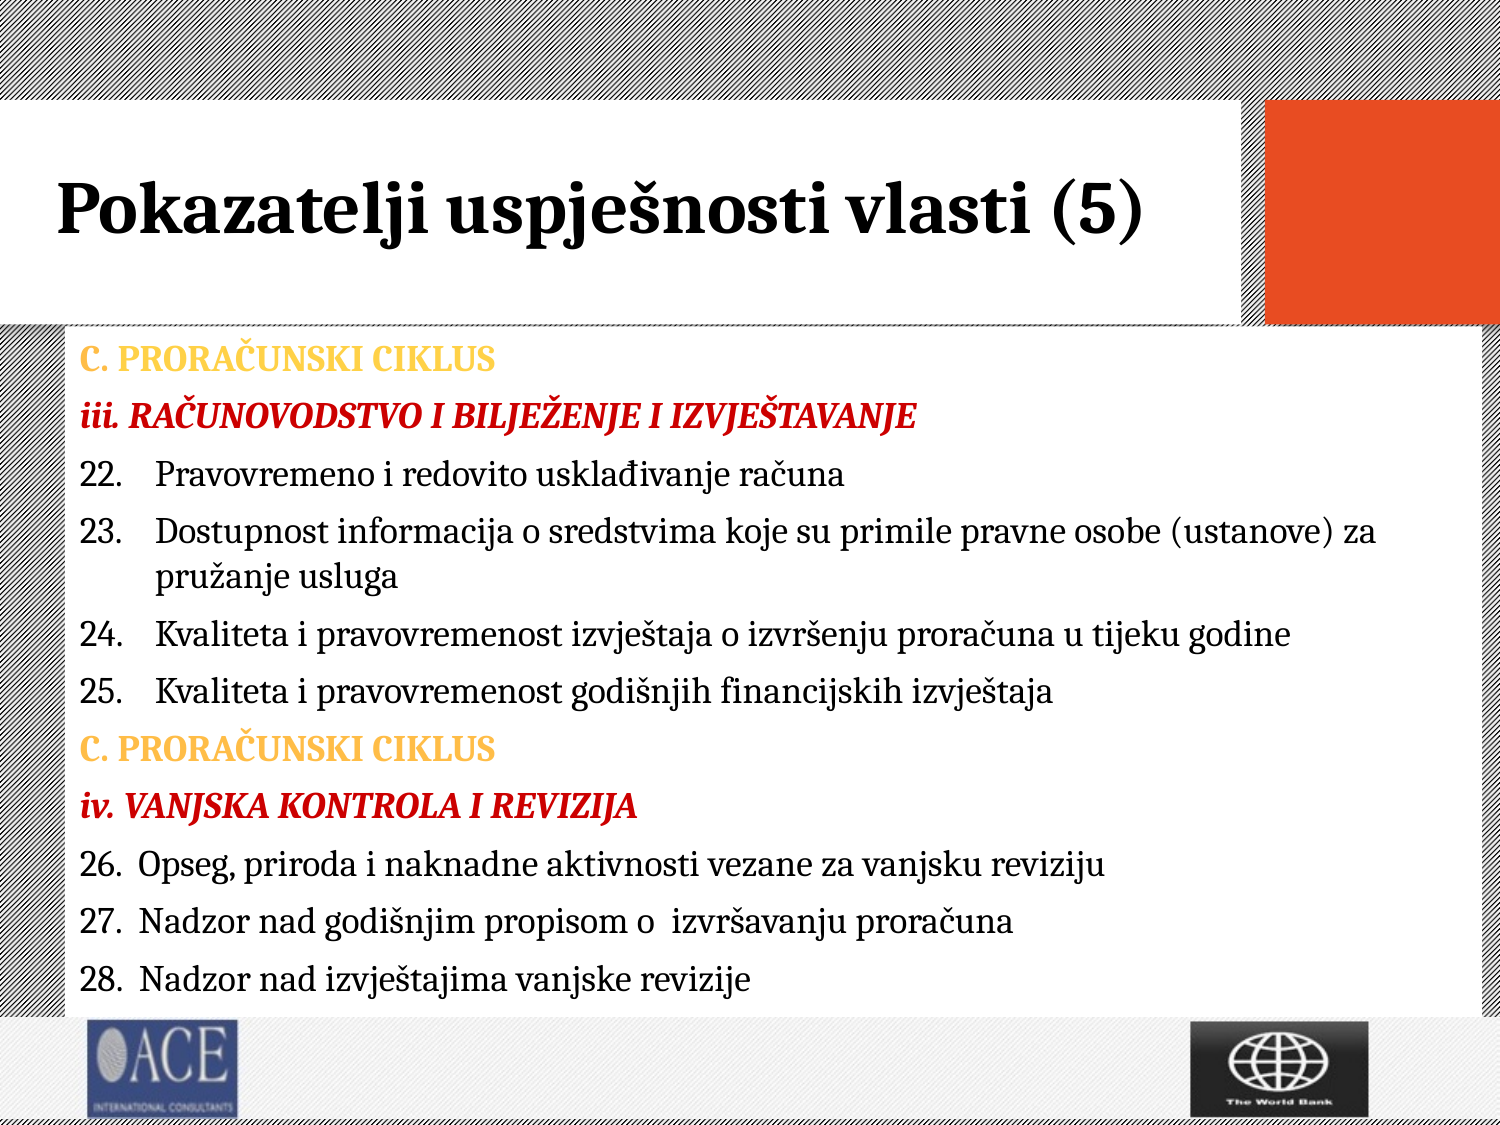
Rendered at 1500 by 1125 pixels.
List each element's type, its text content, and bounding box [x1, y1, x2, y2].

list C. PRORAČUNSKI CIKLUS iii. RAČUNOVODSTVO I BILJEŽENJE I IZVJEŠTAVANJE Pravovremeno i redovito usklađivanje računa Dostupnost informacija o sredstvima koje su primile pravne osobe (ustanove) za pružanje usluga Kvaliteta i pravovremenost izvještaja o izvršenju proračuna u tijeku godine Kvaliteta i pravovremenost godišnjih financijskih izvještaja C. PRORAČUNSKI CIKLUS iv. VANJSKA KONTROLA I REVIZIJA 26. Opseg, priroda i naknadne aktivnosti vezane za vanjsku reviziju 27. Nadzor nad godišnjim propisom o izvršavanju proračuna 28. Nadzor nad izvještajima vanjske revizije [64, 326, 1483, 1017]
title Pokazatelji uspješnosti vlasti (5) [40, 120, 1173, 299]
picture [0, 0, 1500, 1125]
